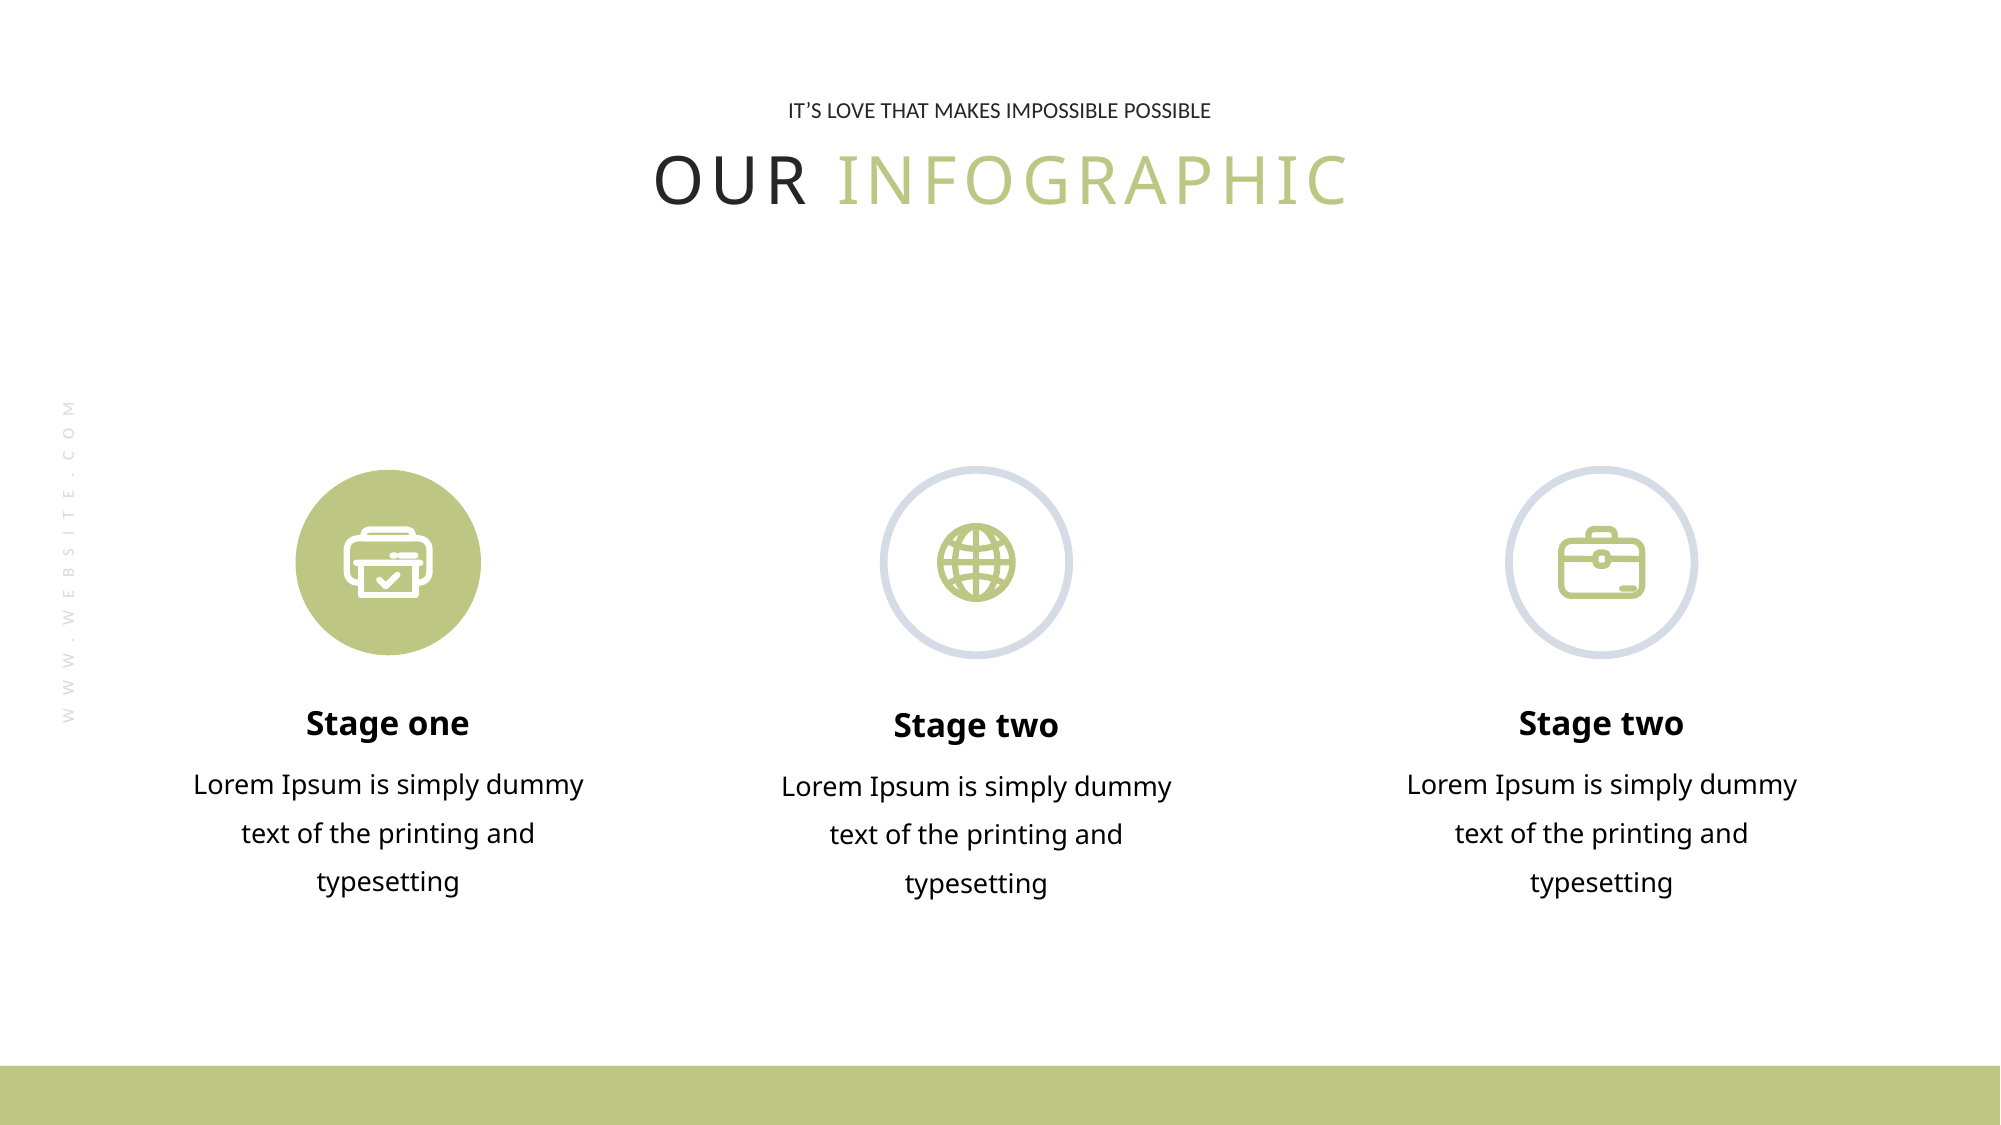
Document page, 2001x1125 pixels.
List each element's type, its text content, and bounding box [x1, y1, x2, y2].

text_box Stage two Lorem Ipsum is simply dummy text of the printing and typesetting [1390, 675, 1813, 971]
text_box [1507, 468, 1696, 657]
text_box Stage one Lorem Ipsum is simply dummy text of the printing and typesetting [177, 675, 599, 971]
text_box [1561, 528, 1643, 596]
text_box [294, 468, 483, 657]
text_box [940, 526, 1013, 599]
text_box [882, 468, 1071, 657]
text_box WWW.WEBSITE.COM [57, 375, 78, 751]
text_box OUR INFOGRAPHIC [560, 130, 1440, 226]
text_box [346, 529, 430, 596]
text_box [0, 1065, 2000, 1125]
text_box IT’S LOVE THAT MAKES IMPOSSIBLE POSSIBLE [773, 87, 1227, 131]
text_box Stage two Lorem Ipsum is simply dummy text of the printing and typesetting [765, 676, 1188, 972]
